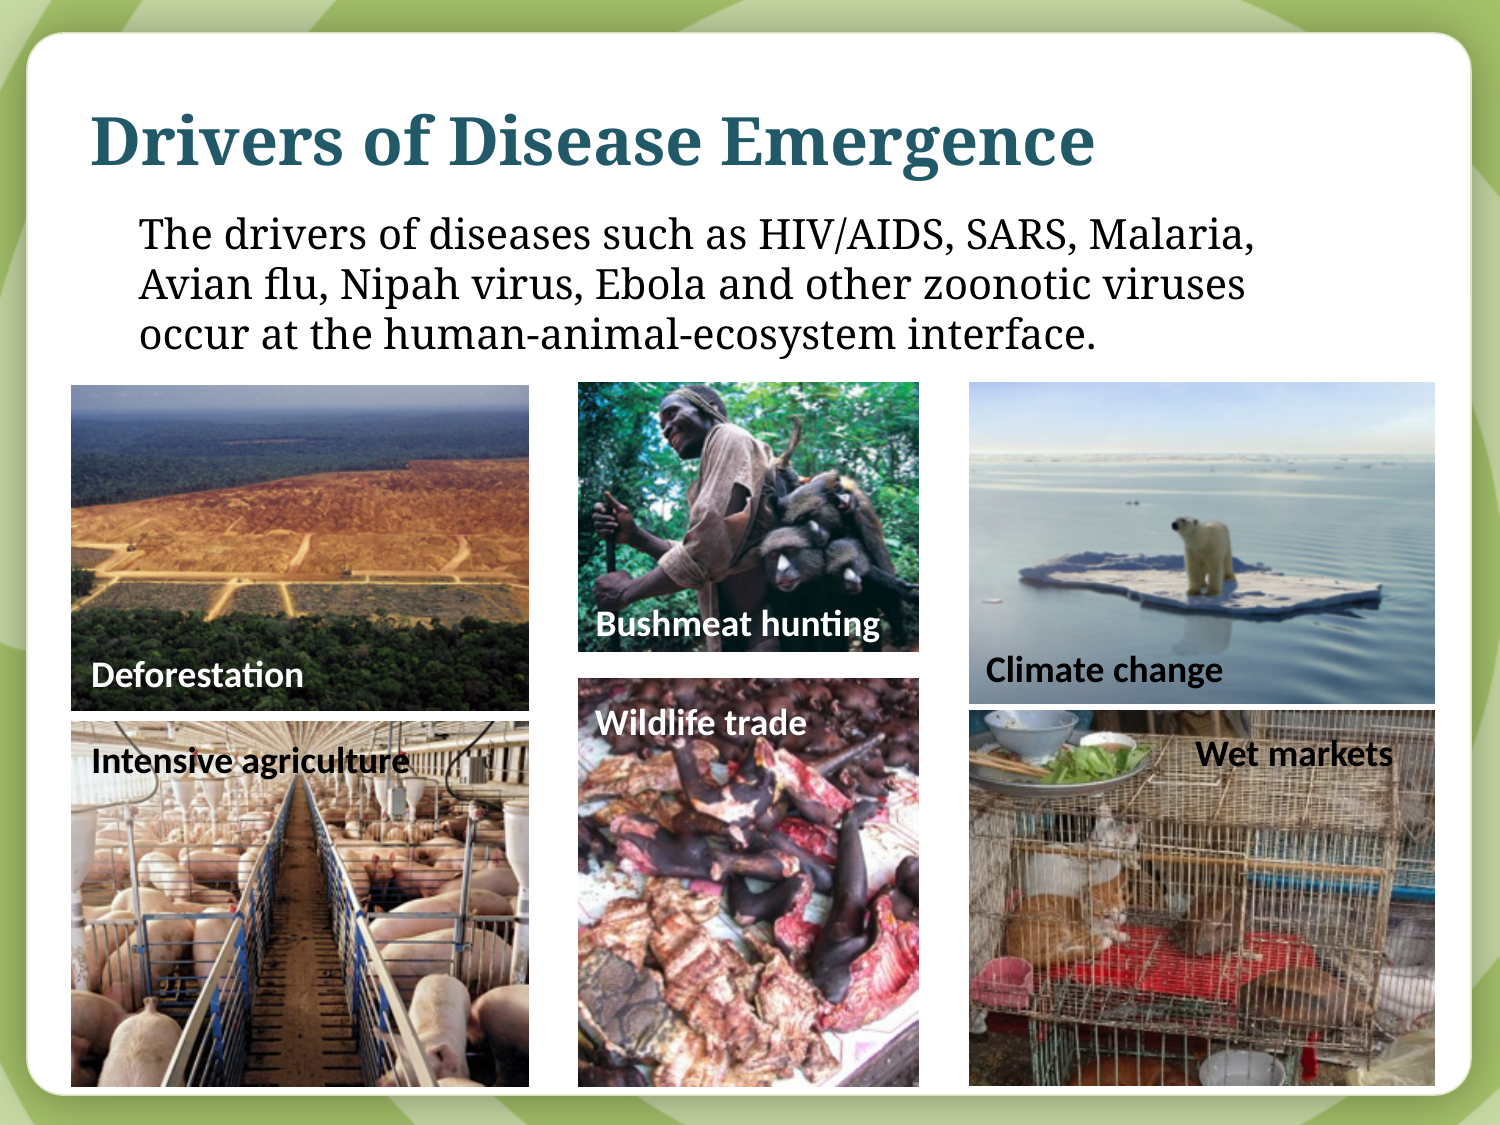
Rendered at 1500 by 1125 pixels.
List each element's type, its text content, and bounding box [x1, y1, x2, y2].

picture [969, 382, 1436, 704]
picture [969, 709, 1436, 1086]
text_box Drivers of Disease Emergence [74, 45, 1425, 233]
picture [578, 678, 920, 1087]
text_box The drivers of diseases such as HIV/AIDS, SARS, Malaria, Avian flu, Nipah virus, Ebola and other zoonotic viruses occur at the human-animal-ecosystem interface. [123, 200, 1375, 509]
picture [578, 382, 920, 653]
picture [71, 720, 529, 1087]
picture [71, 385, 529, 712]
